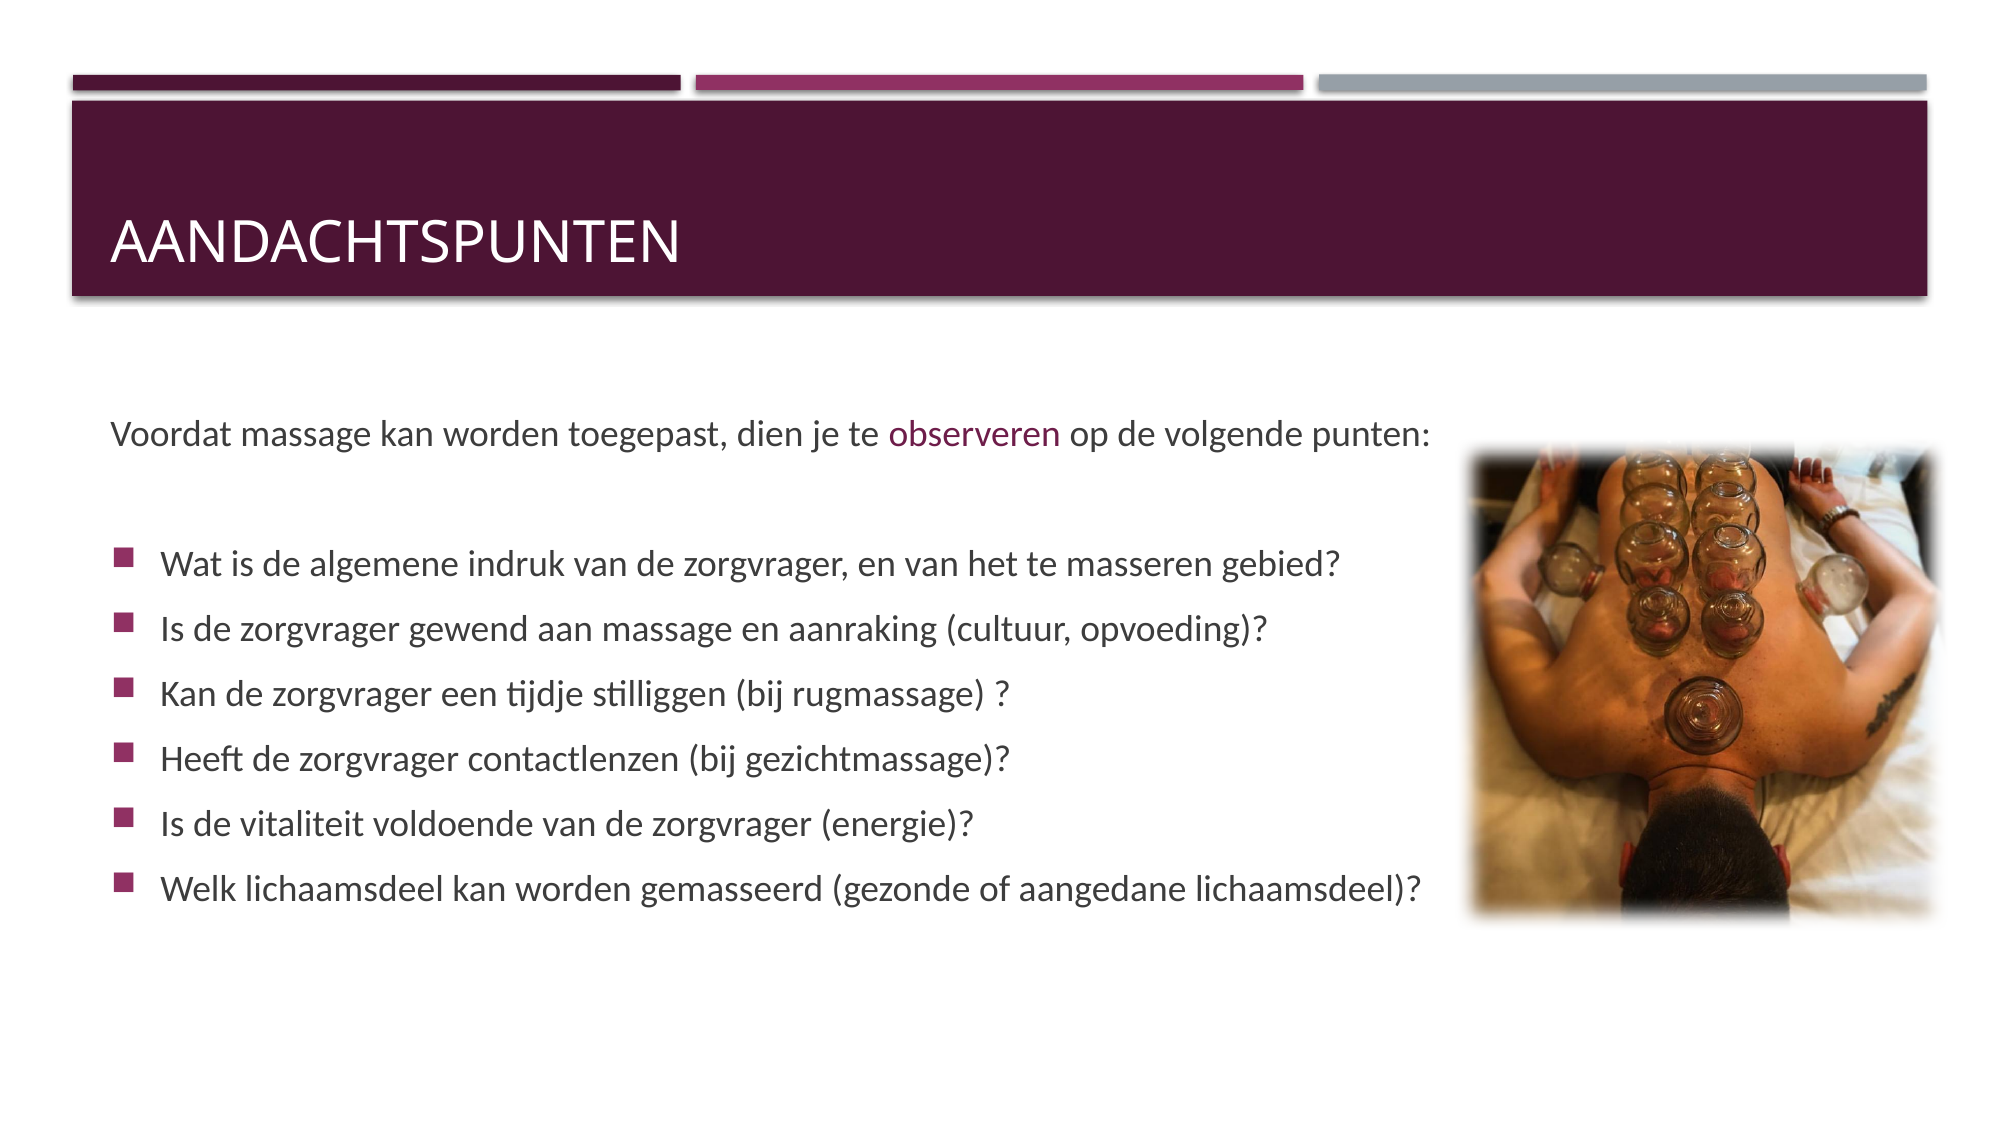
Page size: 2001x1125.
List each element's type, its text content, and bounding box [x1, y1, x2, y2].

list Voordat massage kan worden toegepast, dien je te observeren op de volgende punten: Wat is de algemene indruk van de zorgvrager, en van het te masseren gebied? Is de zorgvrager gewend aan massage en aanraking (cultuur, opvoeding)? Kan de zorgvrager een tijdje stilliggen (bij rugmassage) ? Heeft de zorgvrager contactlenzen (bij gezichtmassage)? Is de vitaliteit voldoende van de zorgvrager (energie)? Welk lichaamsdeel kan worden gemasseerd (gezonde of aangedane lichaamsdeel)? [95, 357, 1905, 962]
picture [1454, 437, 1948, 931]
title aandachtspunten [95, 115, 1905, 282]
